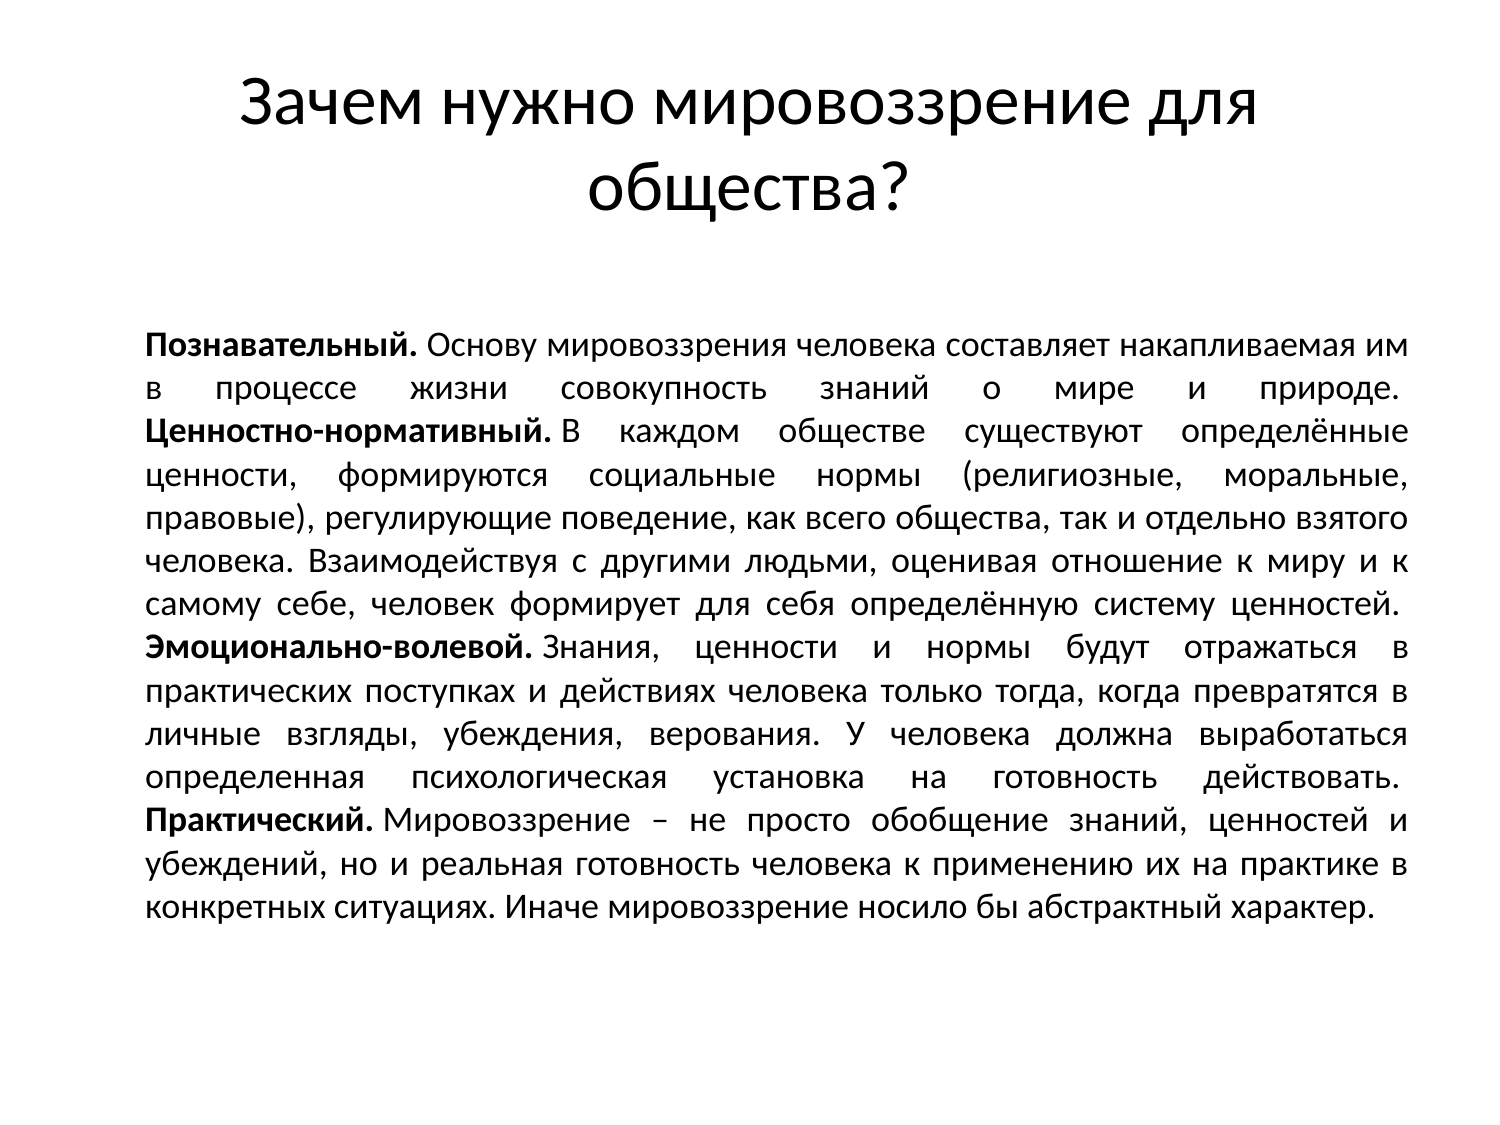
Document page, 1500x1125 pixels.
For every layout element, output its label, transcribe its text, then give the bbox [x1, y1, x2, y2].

list Познавательный. Основу мировоззрения человека составляет накапливаемая им в процессе жизни совокупность знаний о мире и природе. Ценностно-нормативный. В каждом обществе существуют определённые ценности, формируются социальные нормы (религиозные, моральные, правовые), регулирующие поведение, как всего общества, так и отдельно взятого человека. Взаимодействуя с другими людьми, оценивая отношение к миру и к самому себе, человек формирует для себя определённую систему ценностей. Эмоционально-волевой. Знания, ценности и нормы будут отражаться в практических поступках и действиях человека только тогда, когда превратятся в личные взгляды, убеждения, верования. У человека должна выработаться определенная психологическая установка на готовность действовать. Практический. Мировоззрение – не просто обобщение знаний, ценностей и убеждений, но и реальная готовность человека к применению их на практике в конкретных ситуациях. Иначе мировоззрение носило бы абстрактный характер. [75, 262, 1425, 1005]
title Зачем нужно мировоззрение для общества? [75, 45, 1425, 233]
